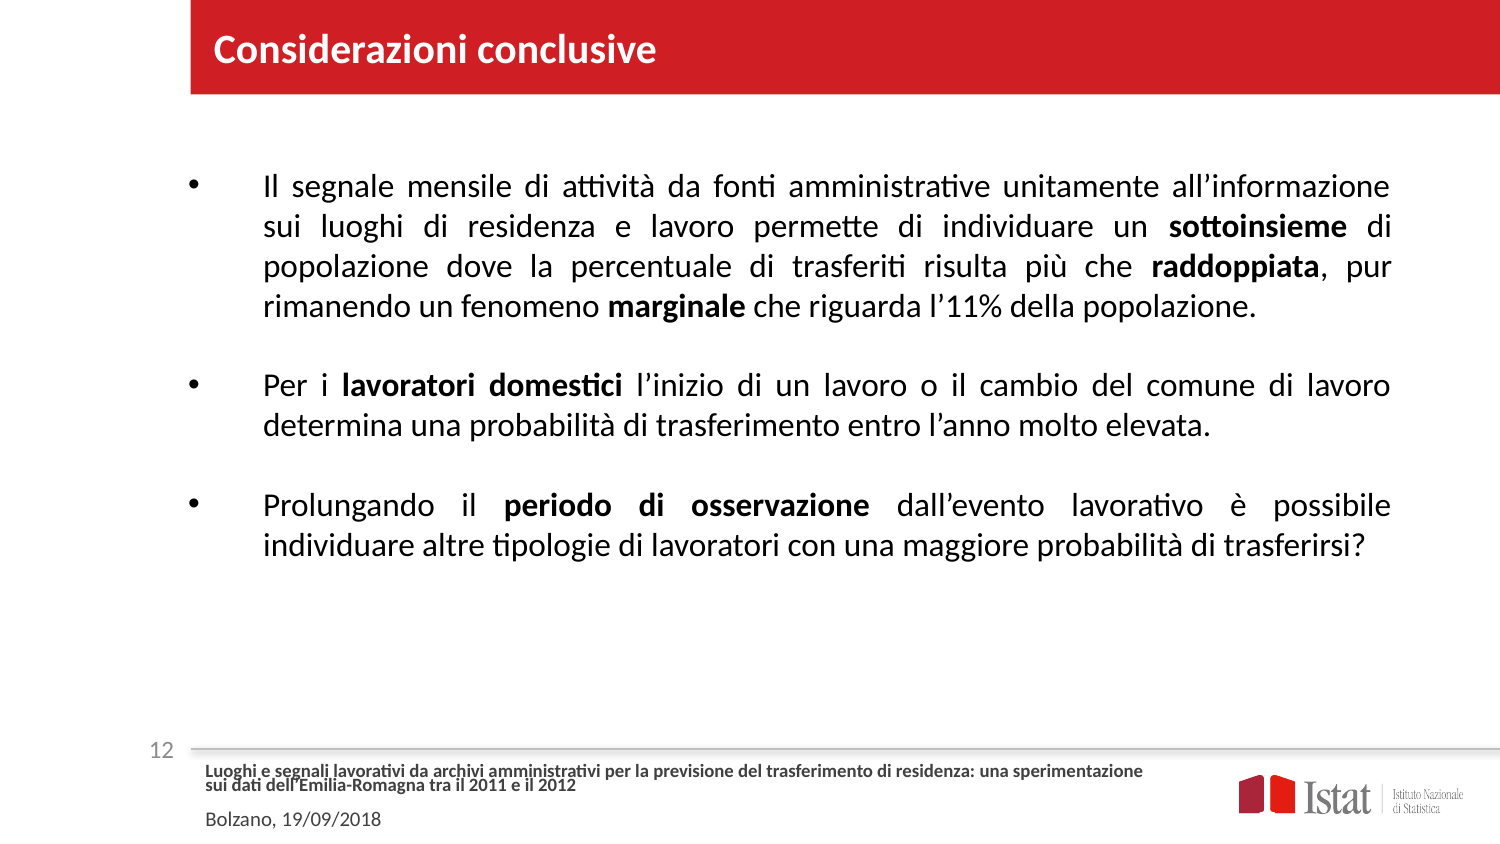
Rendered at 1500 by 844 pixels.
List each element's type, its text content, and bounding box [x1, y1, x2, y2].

slide_number 12 [122, 725, 190, 771]
text_box Luoghi e segnali lavorativi da archivi amministrativi per la previsione del trasferimento di residenza: una sperimentazione sui dati dell’Emilia-Romagna tra il 2011 e il 2012 Bolzano, 19/09/2018 [190, 758, 1178, 839]
text_box Il segnale mensile di attività da fonti amministrative unitamente all’informazione sui luoghi di residenza e lavoro permette di individuare un sottoinsieme di popolazione dove la percentuale di trasferiti risulta più che raddoppiata, pur rimanendo un fenomeno marginale che riguarda l’11% della popolazione. Per i lavoratori domestici l’inizio di un lavoro o il cambio del comune di lavoro determina una probabilità di trasferimento entro l’anno molto elevata. Prolungando il periodo di osservazione dall’evento lavorativo è possibile individuare altre tipologie di lavoratori con una maggiore probabilità di trasferirsi? [173, 156, 1407, 666]
text_box Considerazioni conclusive [214, 21, 1463, 72]
picture [1239, 775, 1463, 814]
text_box [190, 0, 1500, 95]
